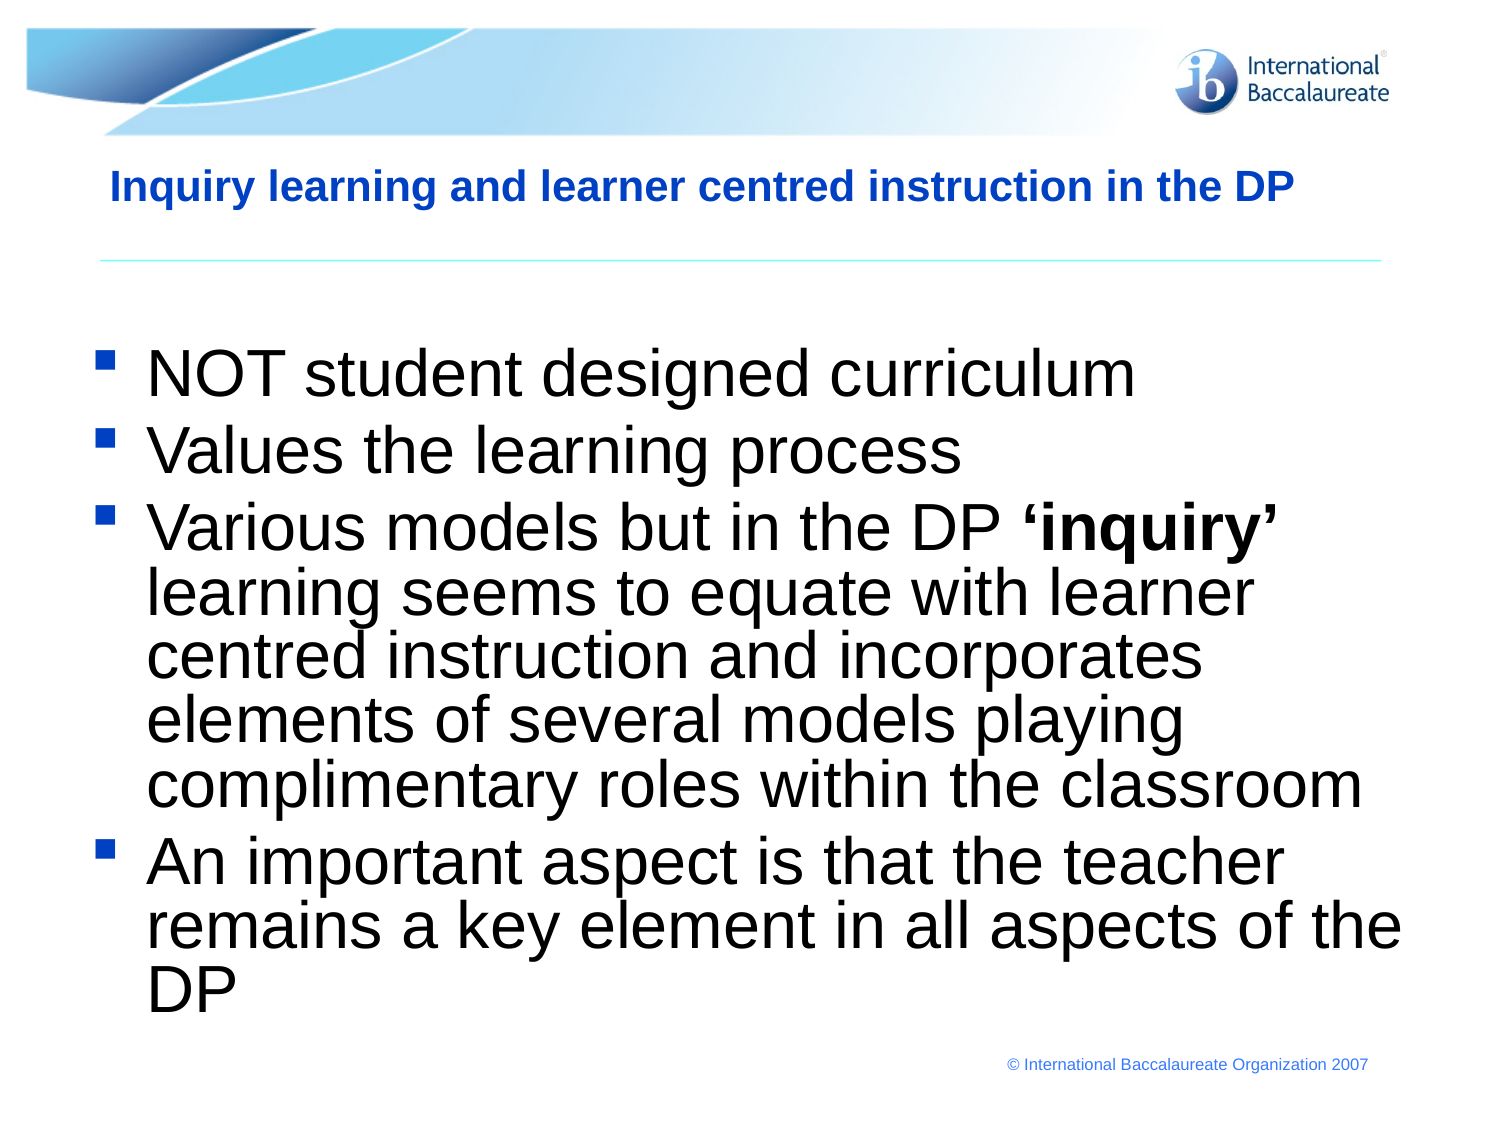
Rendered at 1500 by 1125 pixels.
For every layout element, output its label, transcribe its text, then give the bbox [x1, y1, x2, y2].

picture [24, 24, 1389, 142]
list NOT student designed curriculum Values the learning process Various models but in the DP ‘inquiry’ learning seems to equate with learner centred instruction and incorporates elements of several models playing complimentary roles within the classroom An important aspect is that the teacher remains a key element in all aspects of the DP [75, 337, 1425, 1062]
title Inquiry learning and learner centred instruction in the DP [94, 149, 1383, 261]
